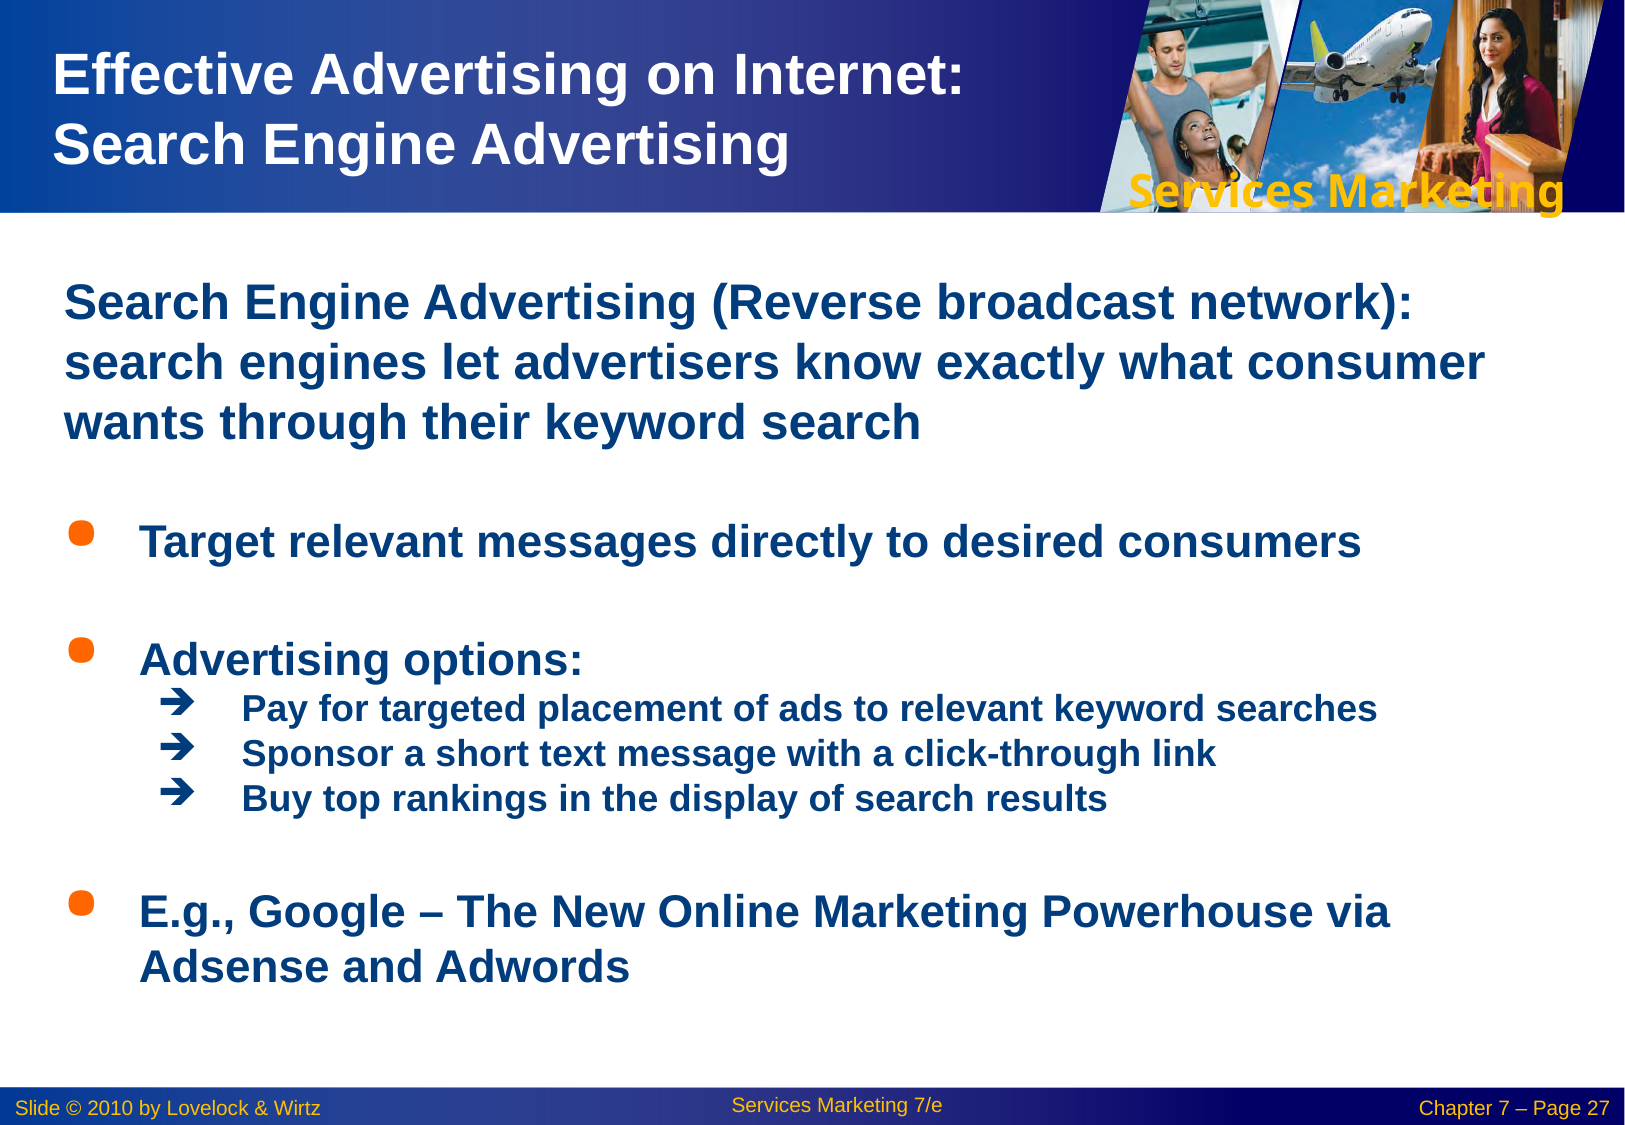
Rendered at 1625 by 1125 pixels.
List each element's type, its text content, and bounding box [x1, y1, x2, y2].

picture [1100, 0, 1604, 213]
list Search Engine Advertising (Reverse broadcast network): search engines let advertisers know exactly what consumer wants through their keyword search Target relevant messages directly to desired consumers Advertising options: Pay for targeted placement of ads to relevant keyword searches Sponsor a short text message with a click-through link Buy top rankings in the display of search results E.g., Google – The New Online Marketing Powerhouse via Adsense and Adwords [49, 261, 1588, 1051]
picture [1162, 186, 1172, 192]
picture [1546, 187, 1556, 202]
title Effective Advertising on Internet: Search Engine Advertising [36, 37, 1088, 176]
